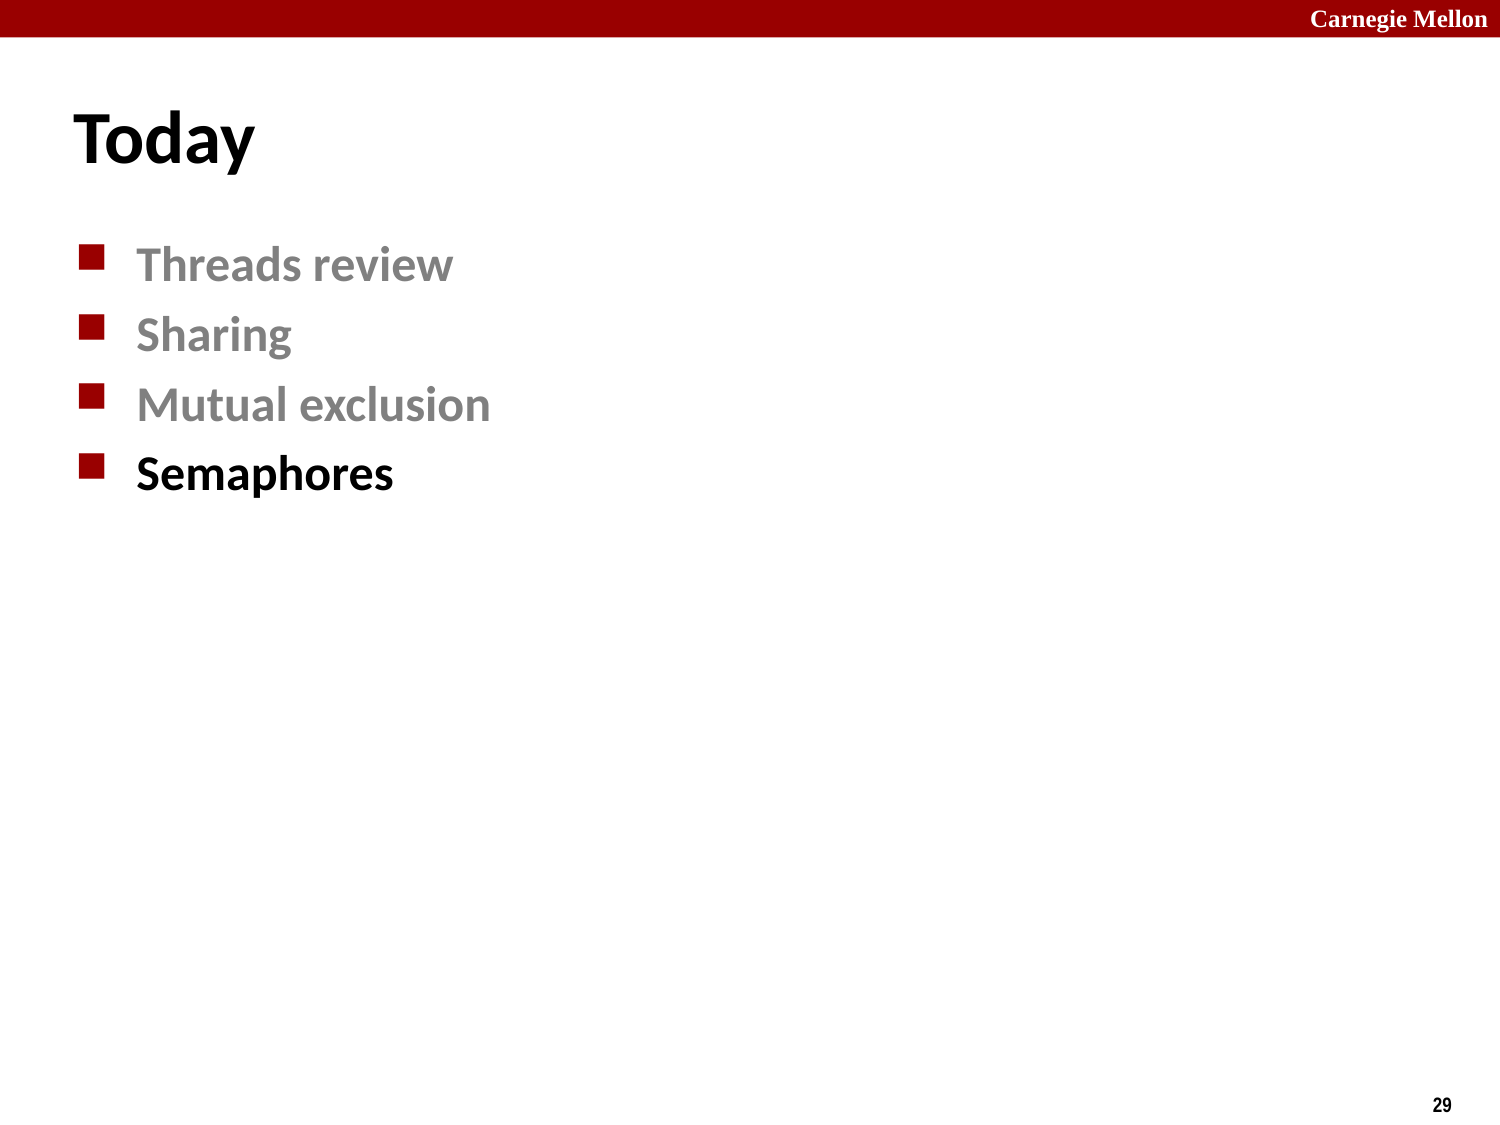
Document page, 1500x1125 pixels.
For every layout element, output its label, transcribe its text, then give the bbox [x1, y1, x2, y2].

list Threads review Sharing Mutual exclusion Semaphores [64, 223, 1361, 1040]
title Today [58, 71, 1305, 197]
